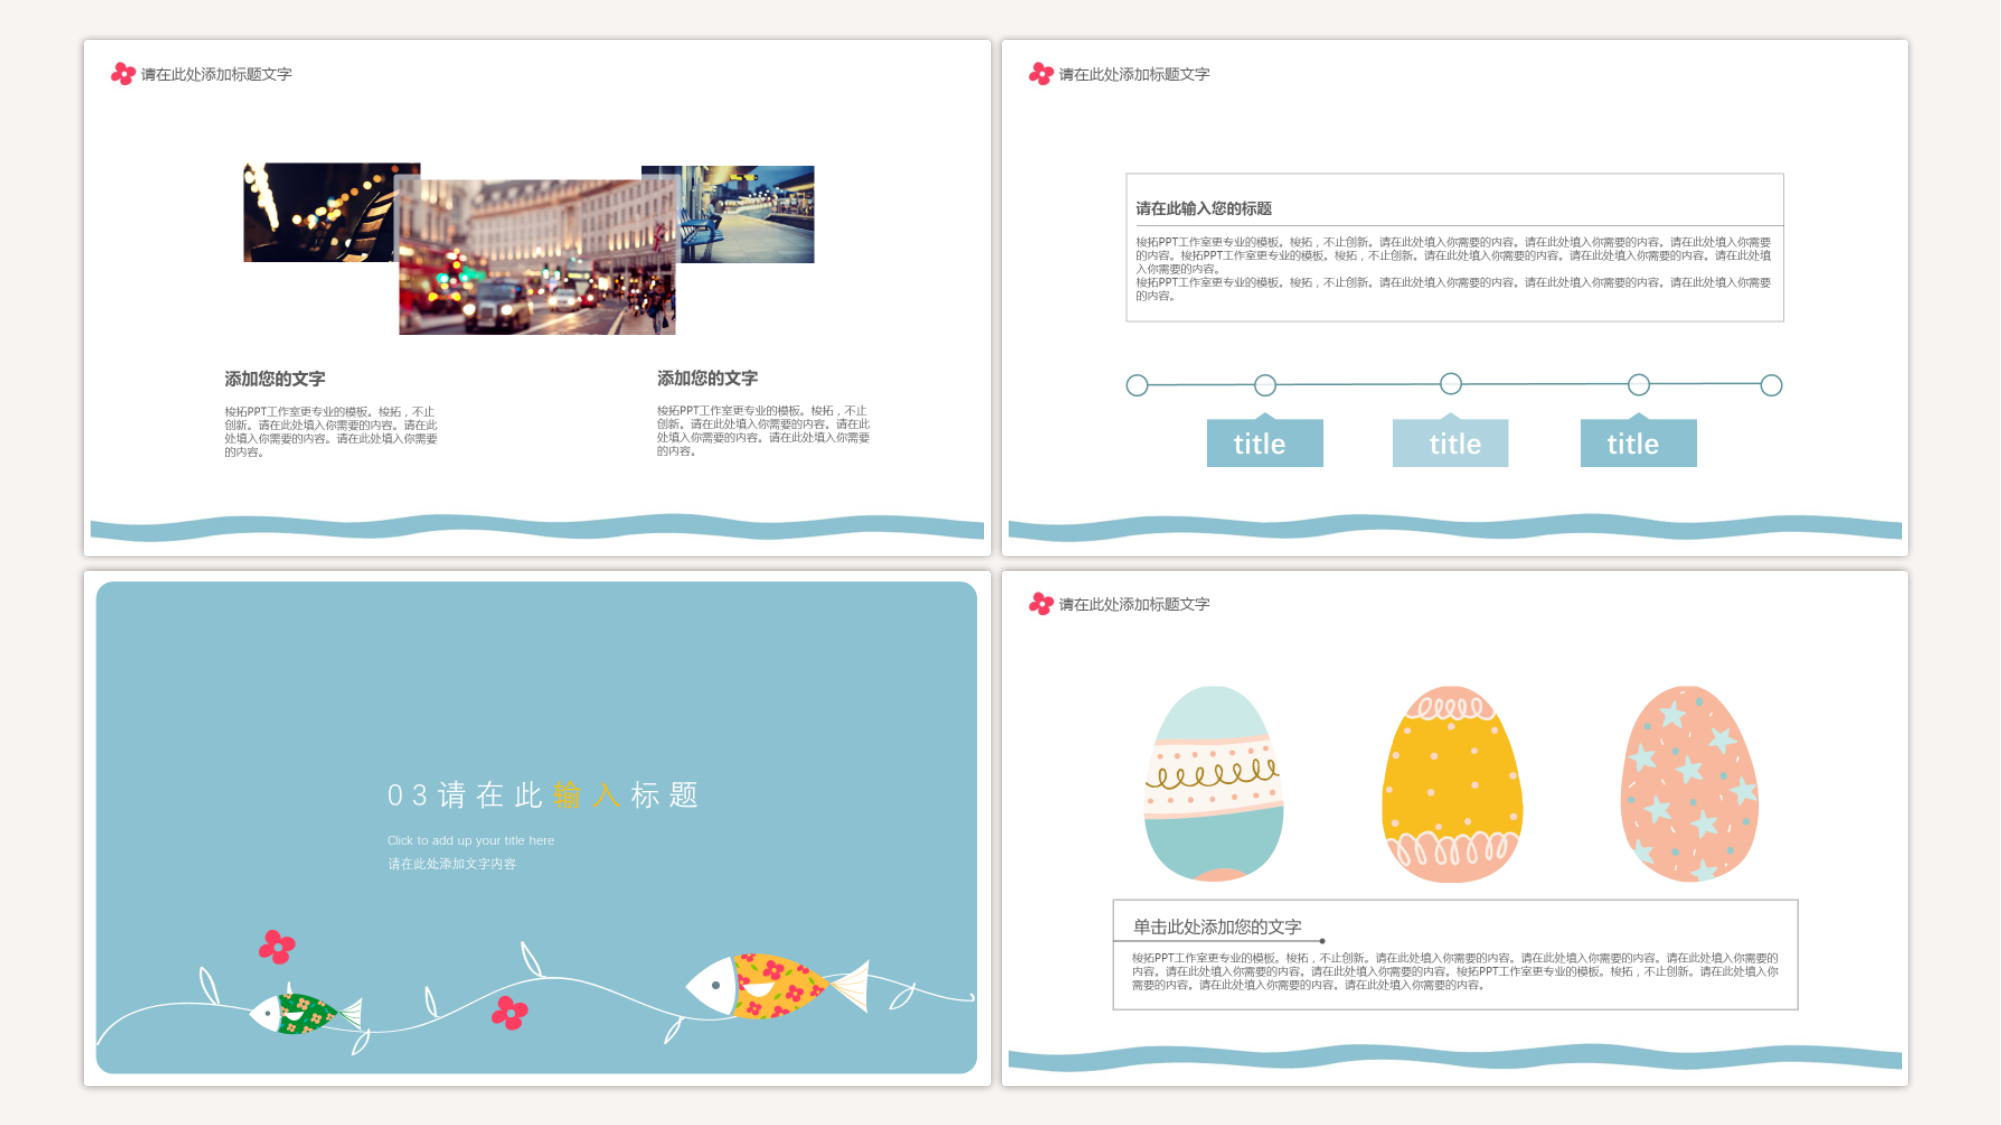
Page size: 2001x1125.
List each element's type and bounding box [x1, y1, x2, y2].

picture [90, 46, 985, 550]
picture [1008, 576, 1903, 1080]
picture [90, 576, 985, 1080]
picture [1008, 46, 1903, 550]
